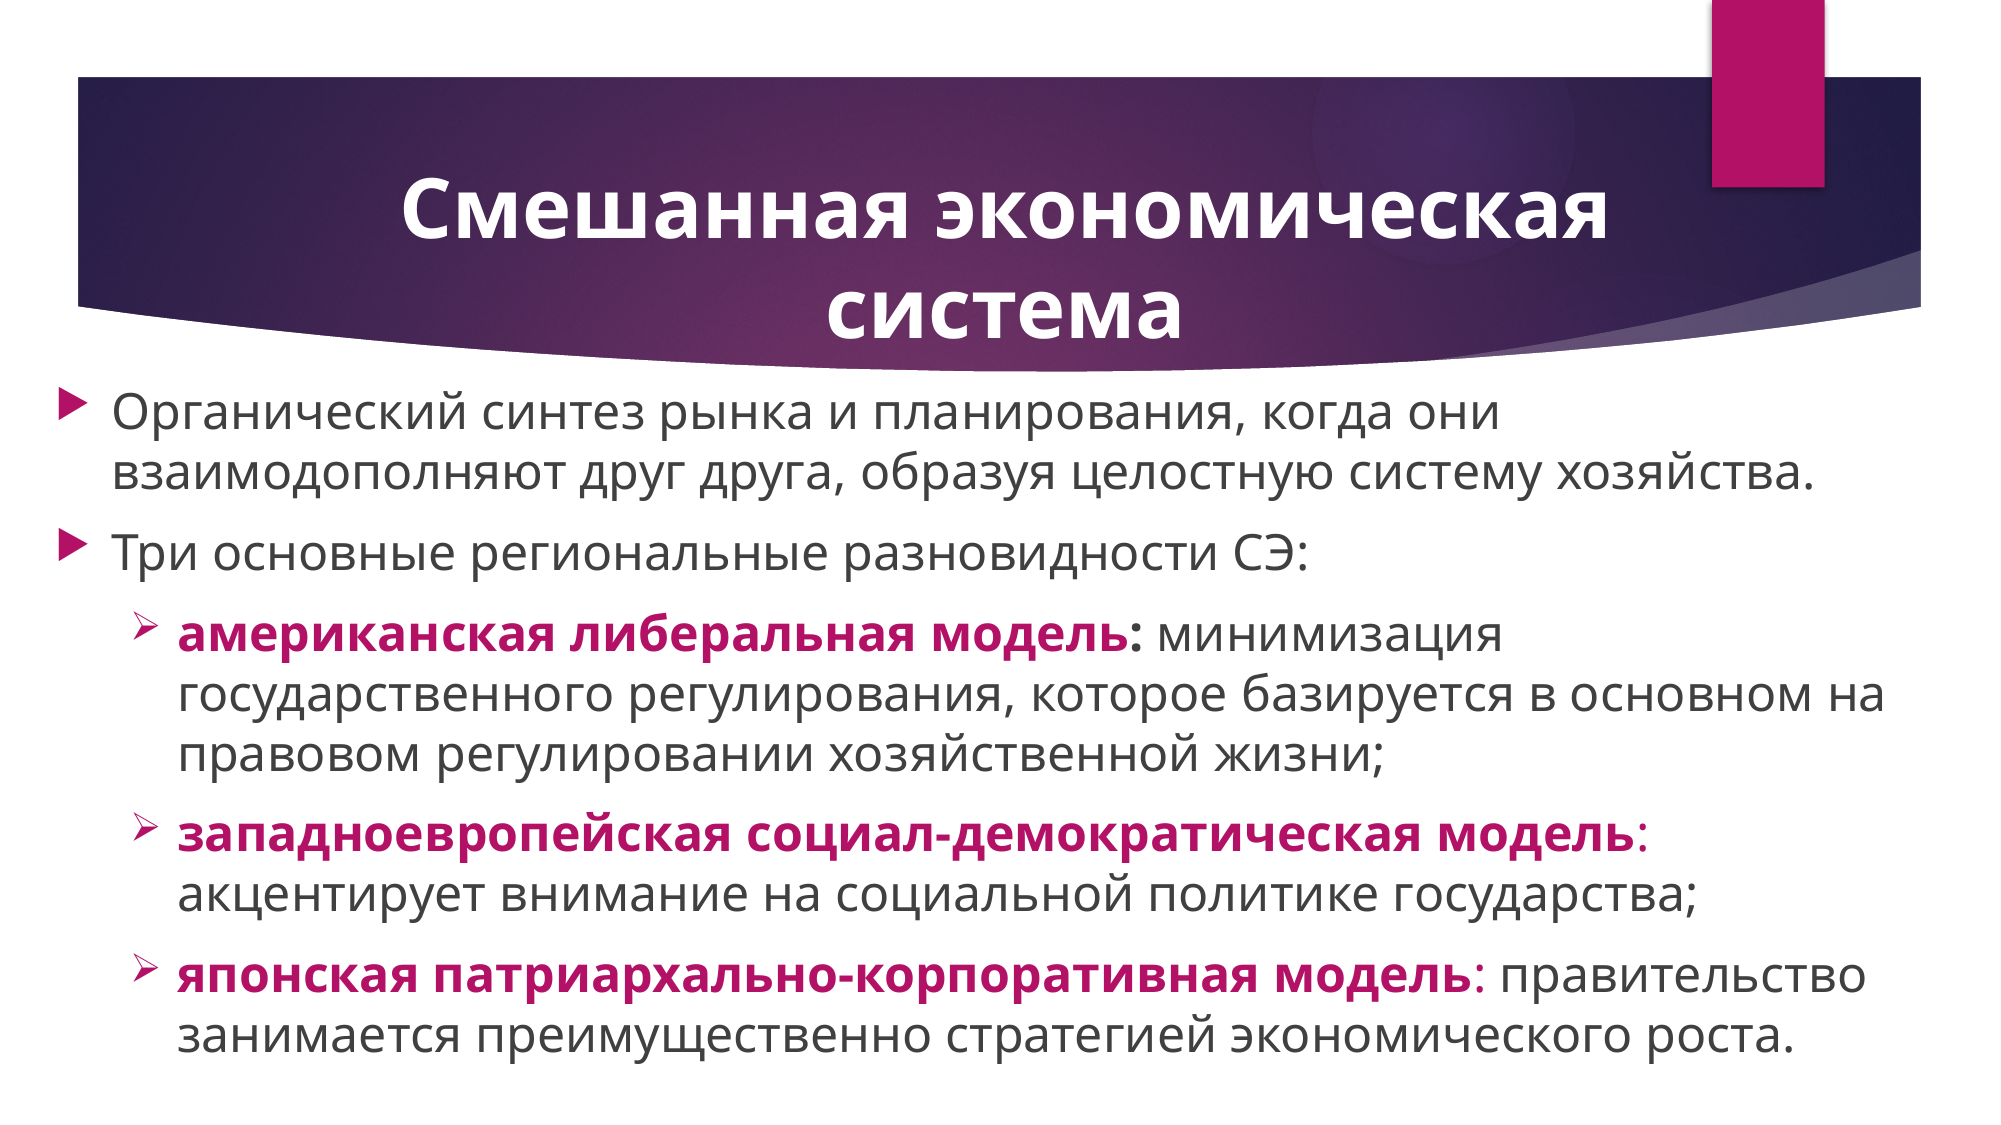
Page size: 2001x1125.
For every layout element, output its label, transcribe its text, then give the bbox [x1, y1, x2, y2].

title Смешанная экономическая система [331, 147, 1682, 261]
list Органический синтез рынка и планирования, когда они взаимодополняют друг друга, образуя целостную систему хозяйства. Три основные региональные разновидности СЭ: американская либеральная модель: минимизация государственного регулирования, которое базируется в основном на правовом регулировании хозяйственной жизни; западноевропейская социал-демократическая модель: акцентирует внимание на социальной политике государства; японская патриархально-корпоративная модель: правительство занимается преимущественно стратегией экономического роста. [40, 371, 1908, 1125]
